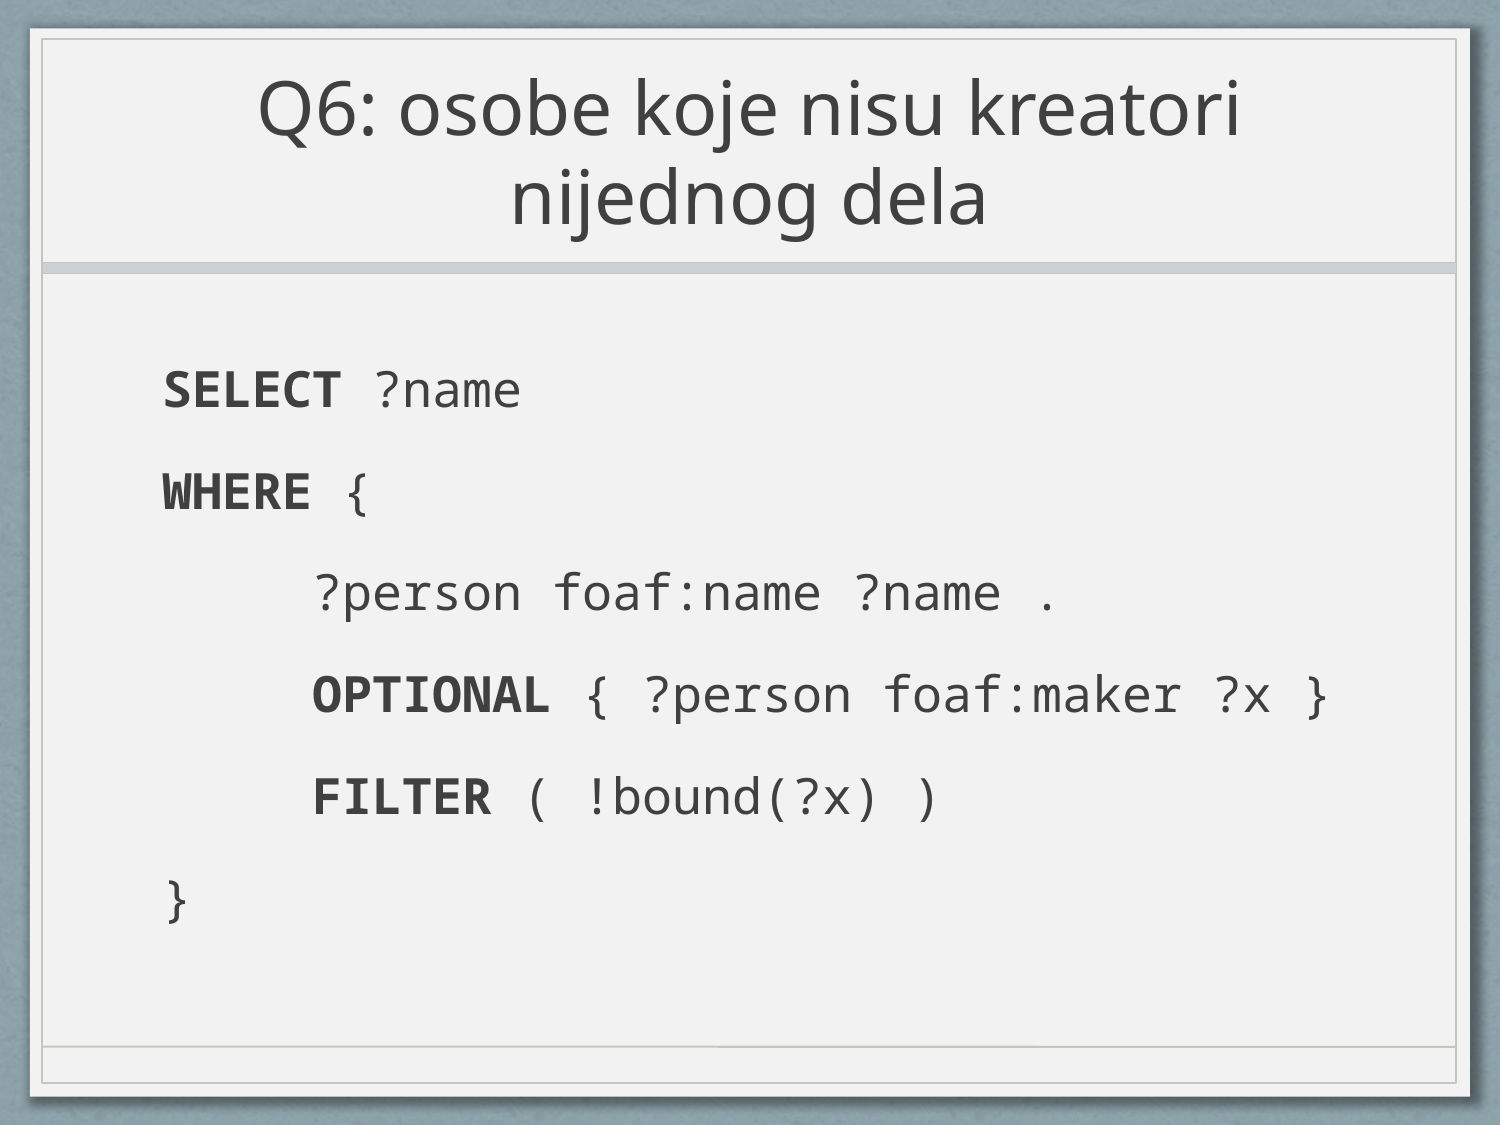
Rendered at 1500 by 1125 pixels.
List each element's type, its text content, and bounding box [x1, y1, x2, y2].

title Q6: osobe koje nisu kreatori nijednog dela [147, 40, 1353, 260]
list SELECT ?name WHERE { ?person foaf:name ?name . OPTIONAL { ?person foaf:maker ?x } FILTER ( !bound(?x) ) } [147, 350, 1353, 996]
